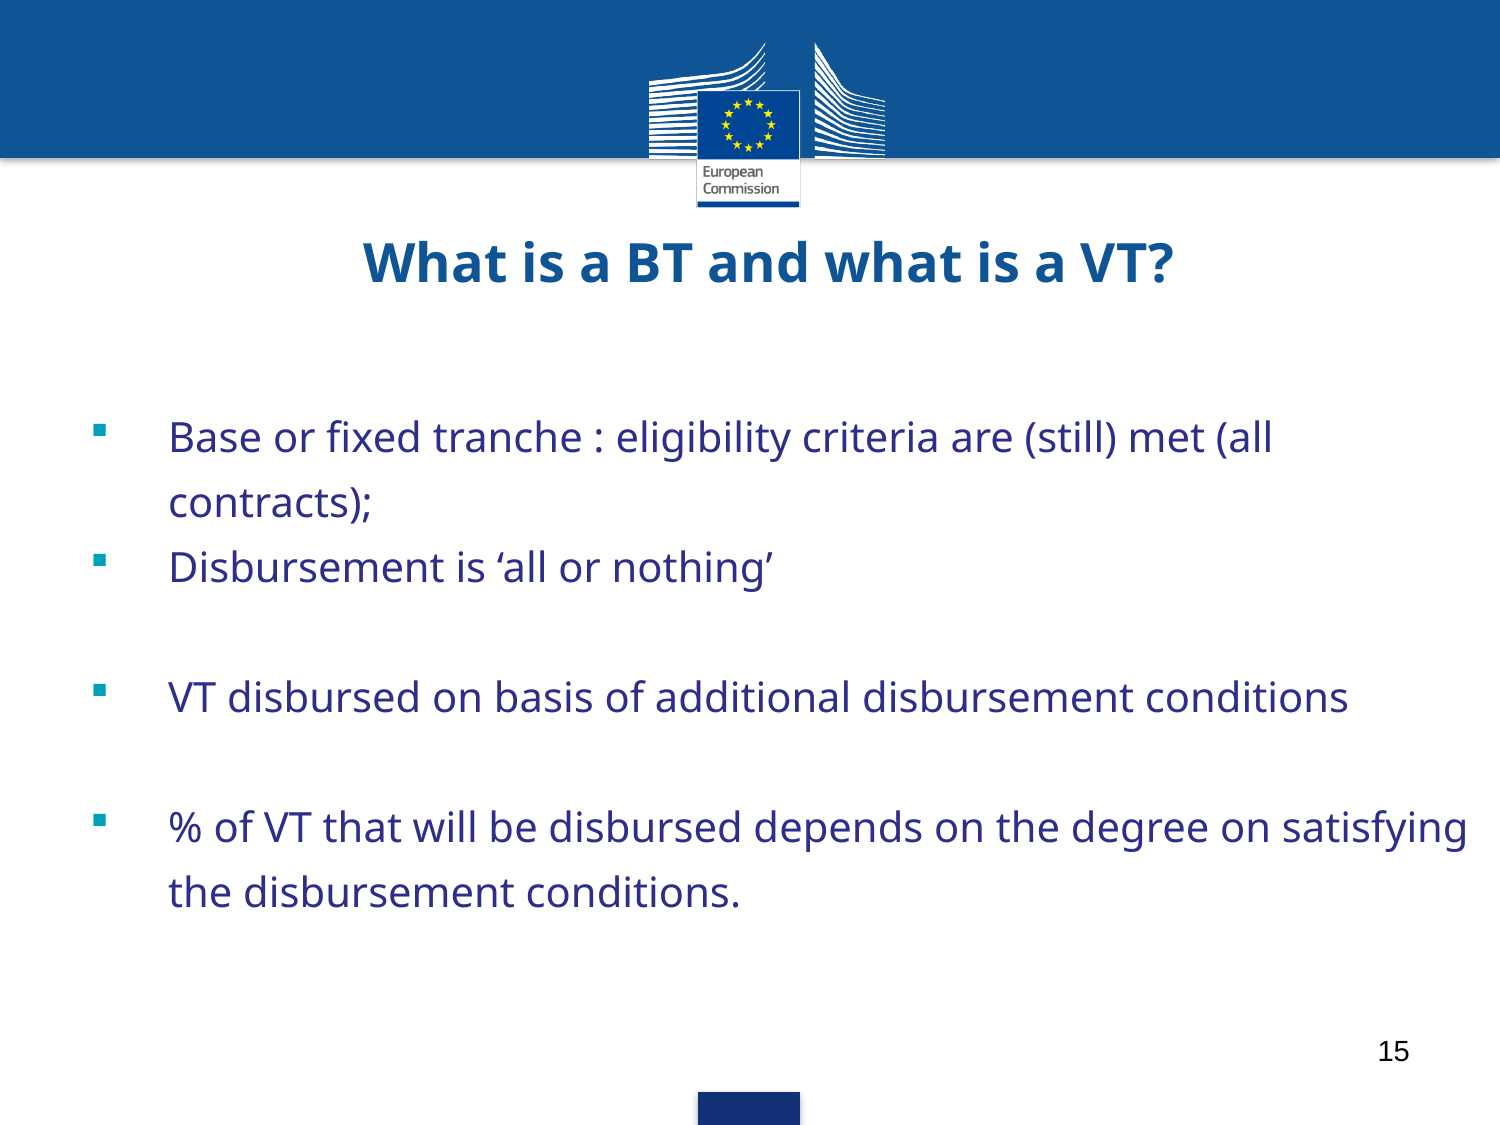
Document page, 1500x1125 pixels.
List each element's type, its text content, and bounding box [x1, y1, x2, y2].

slide_number 15 [1074, 1024, 1425, 1103]
list Base or fixed tranche : eligibility criteria are (still) met (all contracts); Disbursement is ‘all or nothing’ VT disbursed on basis of additional disbursement conditions % of VT that will be disbursed depends on the degree on satisfying the disbursement conditions. [0, 338, 1500, 1059]
picture [649, 42, 885, 208]
title What is a BT and what is a VT? [64, 219, 1415, 303]
